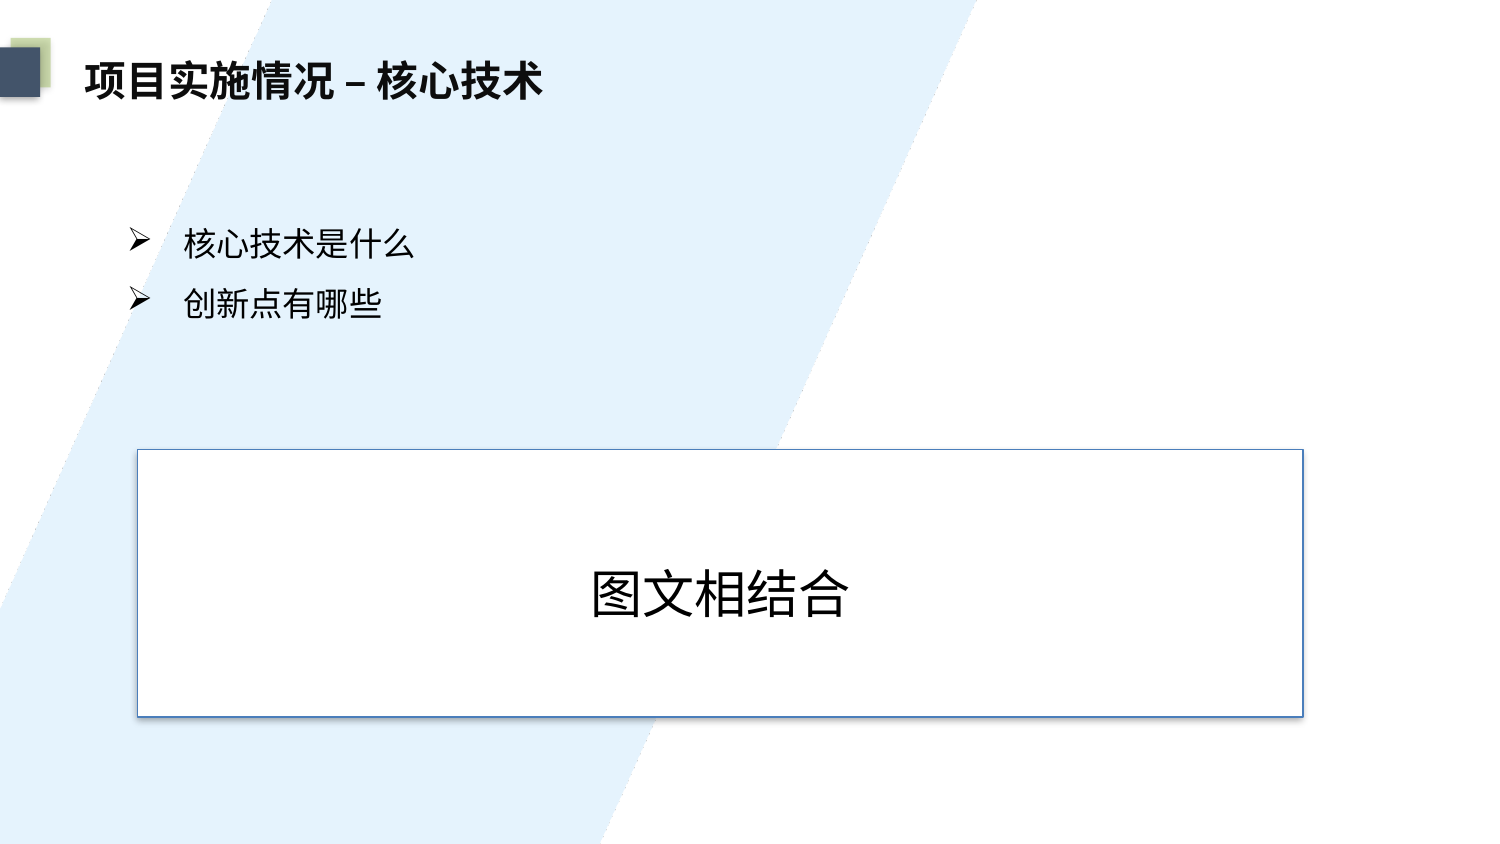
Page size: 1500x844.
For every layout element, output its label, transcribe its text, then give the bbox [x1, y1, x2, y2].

text_box [137, 449, 1304, 718]
text_box [0, 47, 41, 98]
picture [0, 0, 977, 844]
text_box 项目实施情况 – 核心技术 [73, 48, 556, 111]
text_box [10, 37, 51, 88]
text_box 图文相结合 [485, 555, 956, 630]
text_box 核心技术是什么 创新点有哪些 [115, 197, 998, 329]
